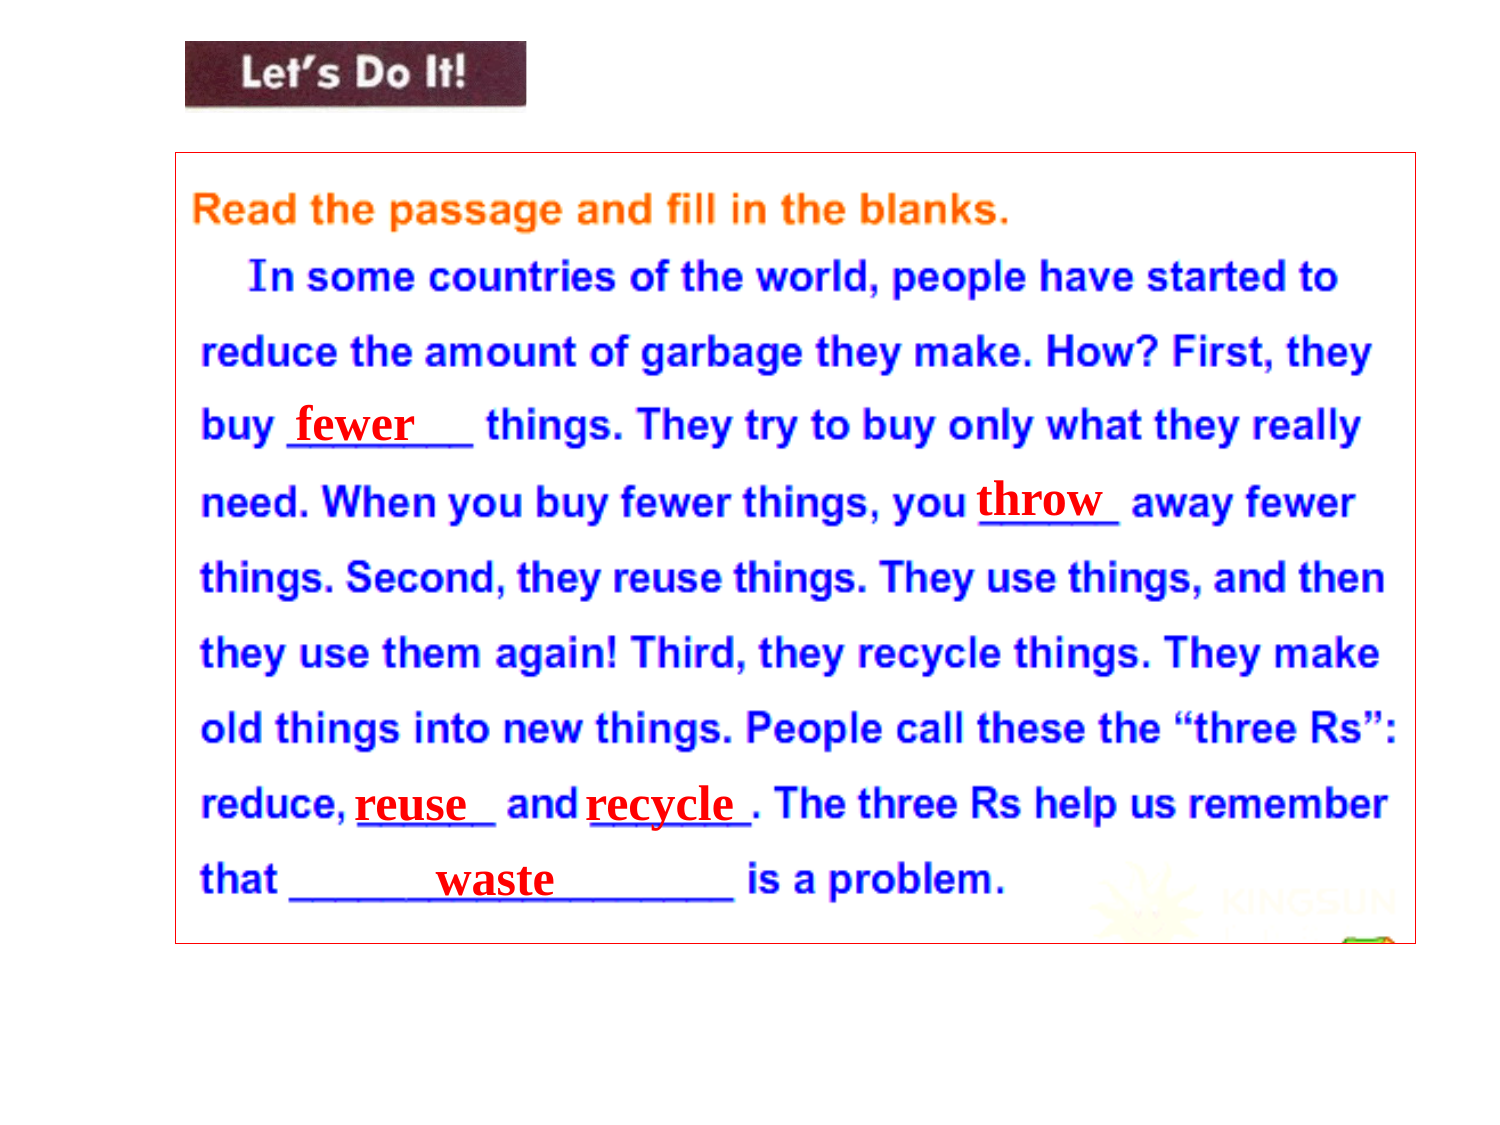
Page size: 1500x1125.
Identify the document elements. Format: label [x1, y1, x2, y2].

picture [175, 152, 1417, 944]
picture [184, 41, 527, 113]
